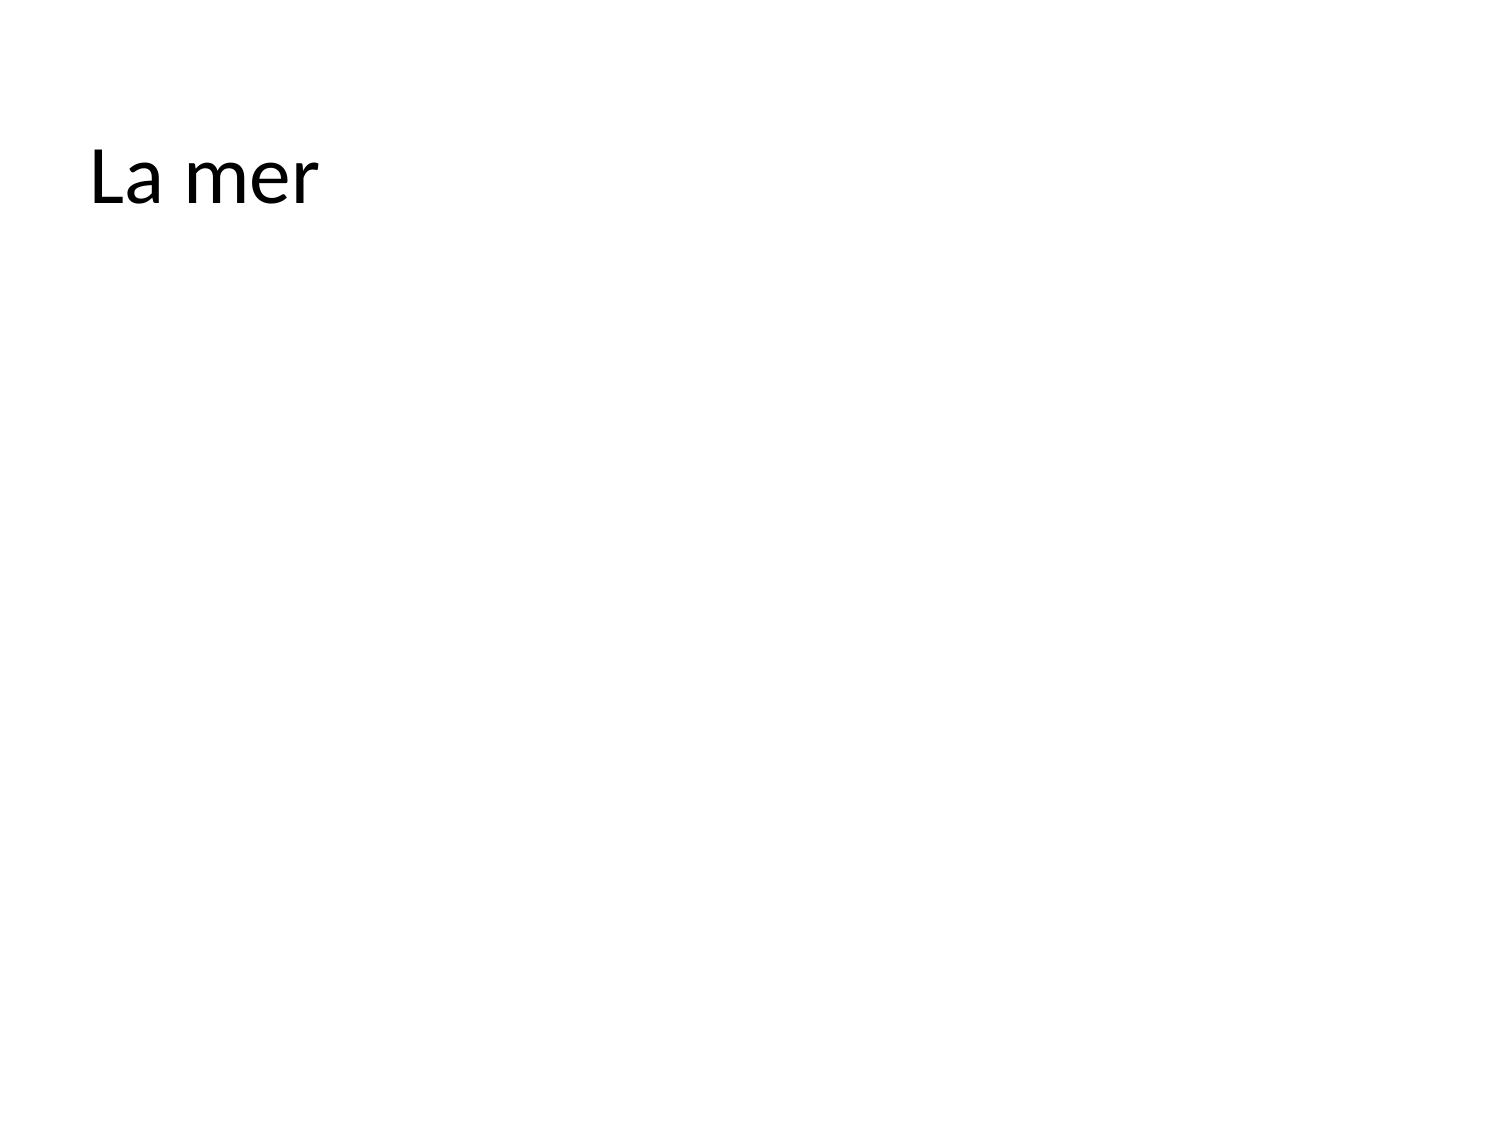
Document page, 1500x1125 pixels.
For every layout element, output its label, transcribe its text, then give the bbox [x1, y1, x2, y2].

text_box La mer [74, 112, 1350, 328]
